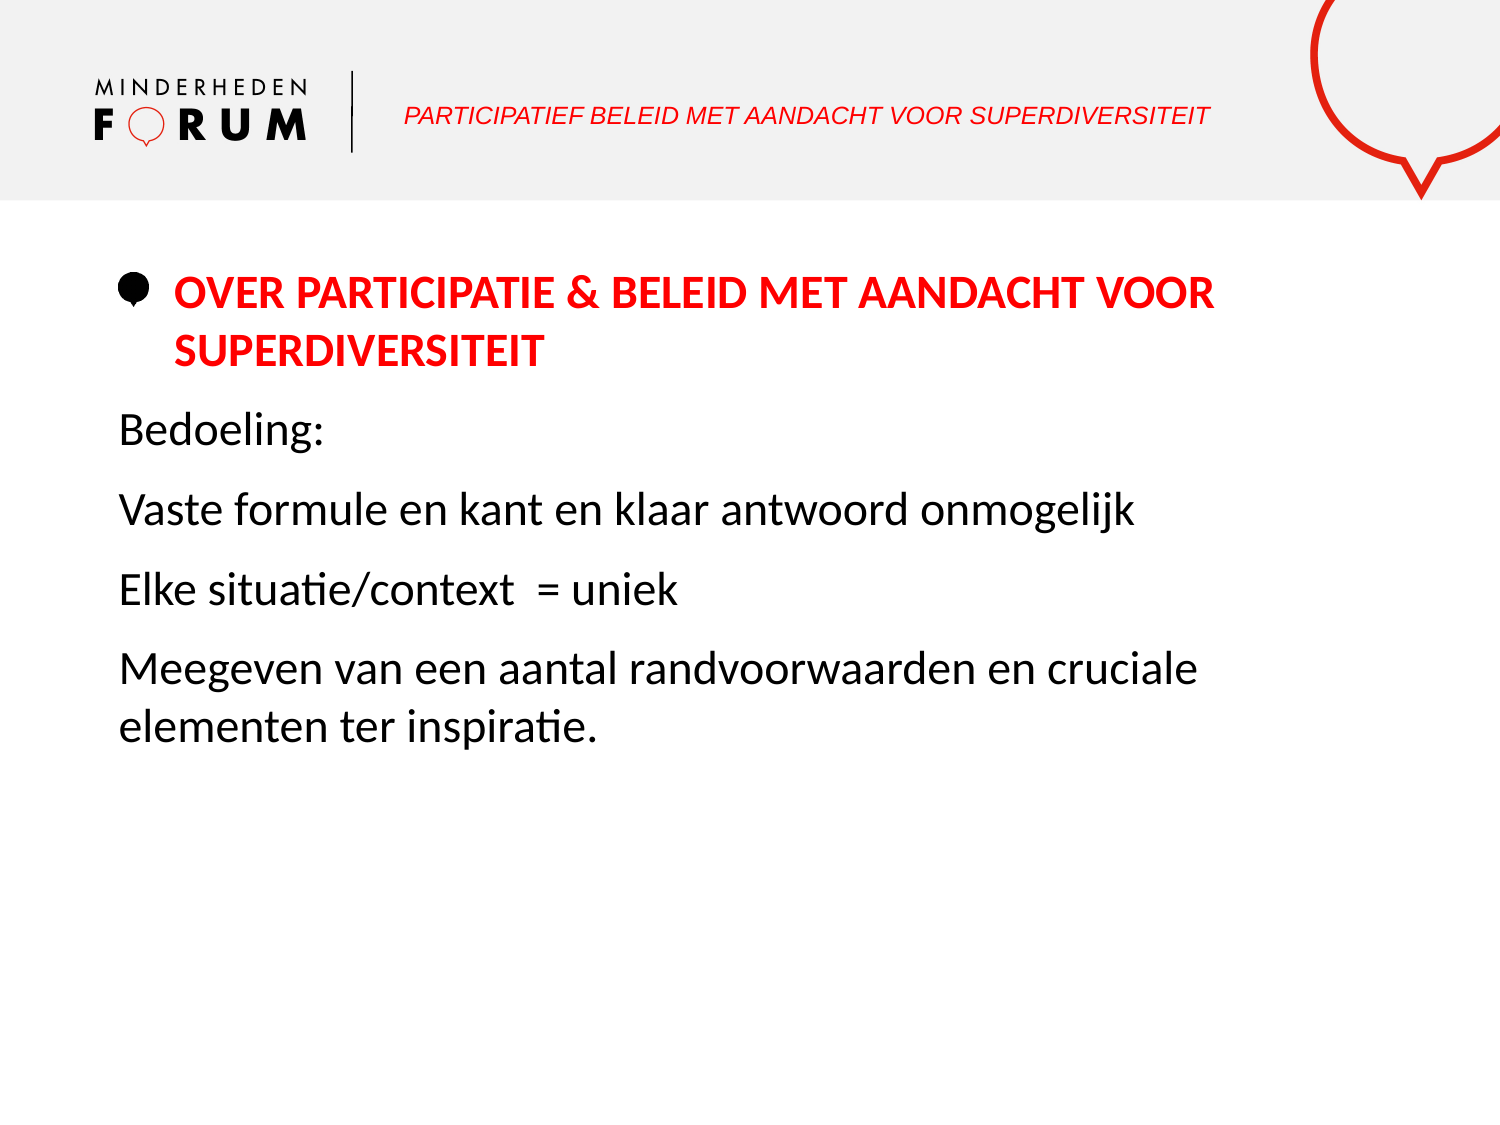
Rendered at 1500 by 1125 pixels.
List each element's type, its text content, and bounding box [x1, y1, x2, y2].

picture [0, 0, 1500, 1125]
footer PARTICIPATIEF BELEID MET AANDACHT VOOR SUPERDIVERSITEIT [388, 84, 1269, 145]
list OVER PARTICIPATIE & BELEID MET AANDACHT VOOR SUPERDIVERSITEIT Bedoeling: Vaste formule en kant en klaar antwoord onmogelijk Elke situatie/context = uniek Meegeven van een aantal randvoorwaarden en cruciale elementen ter inspiratie. [103, 253, 1353, 1012]
